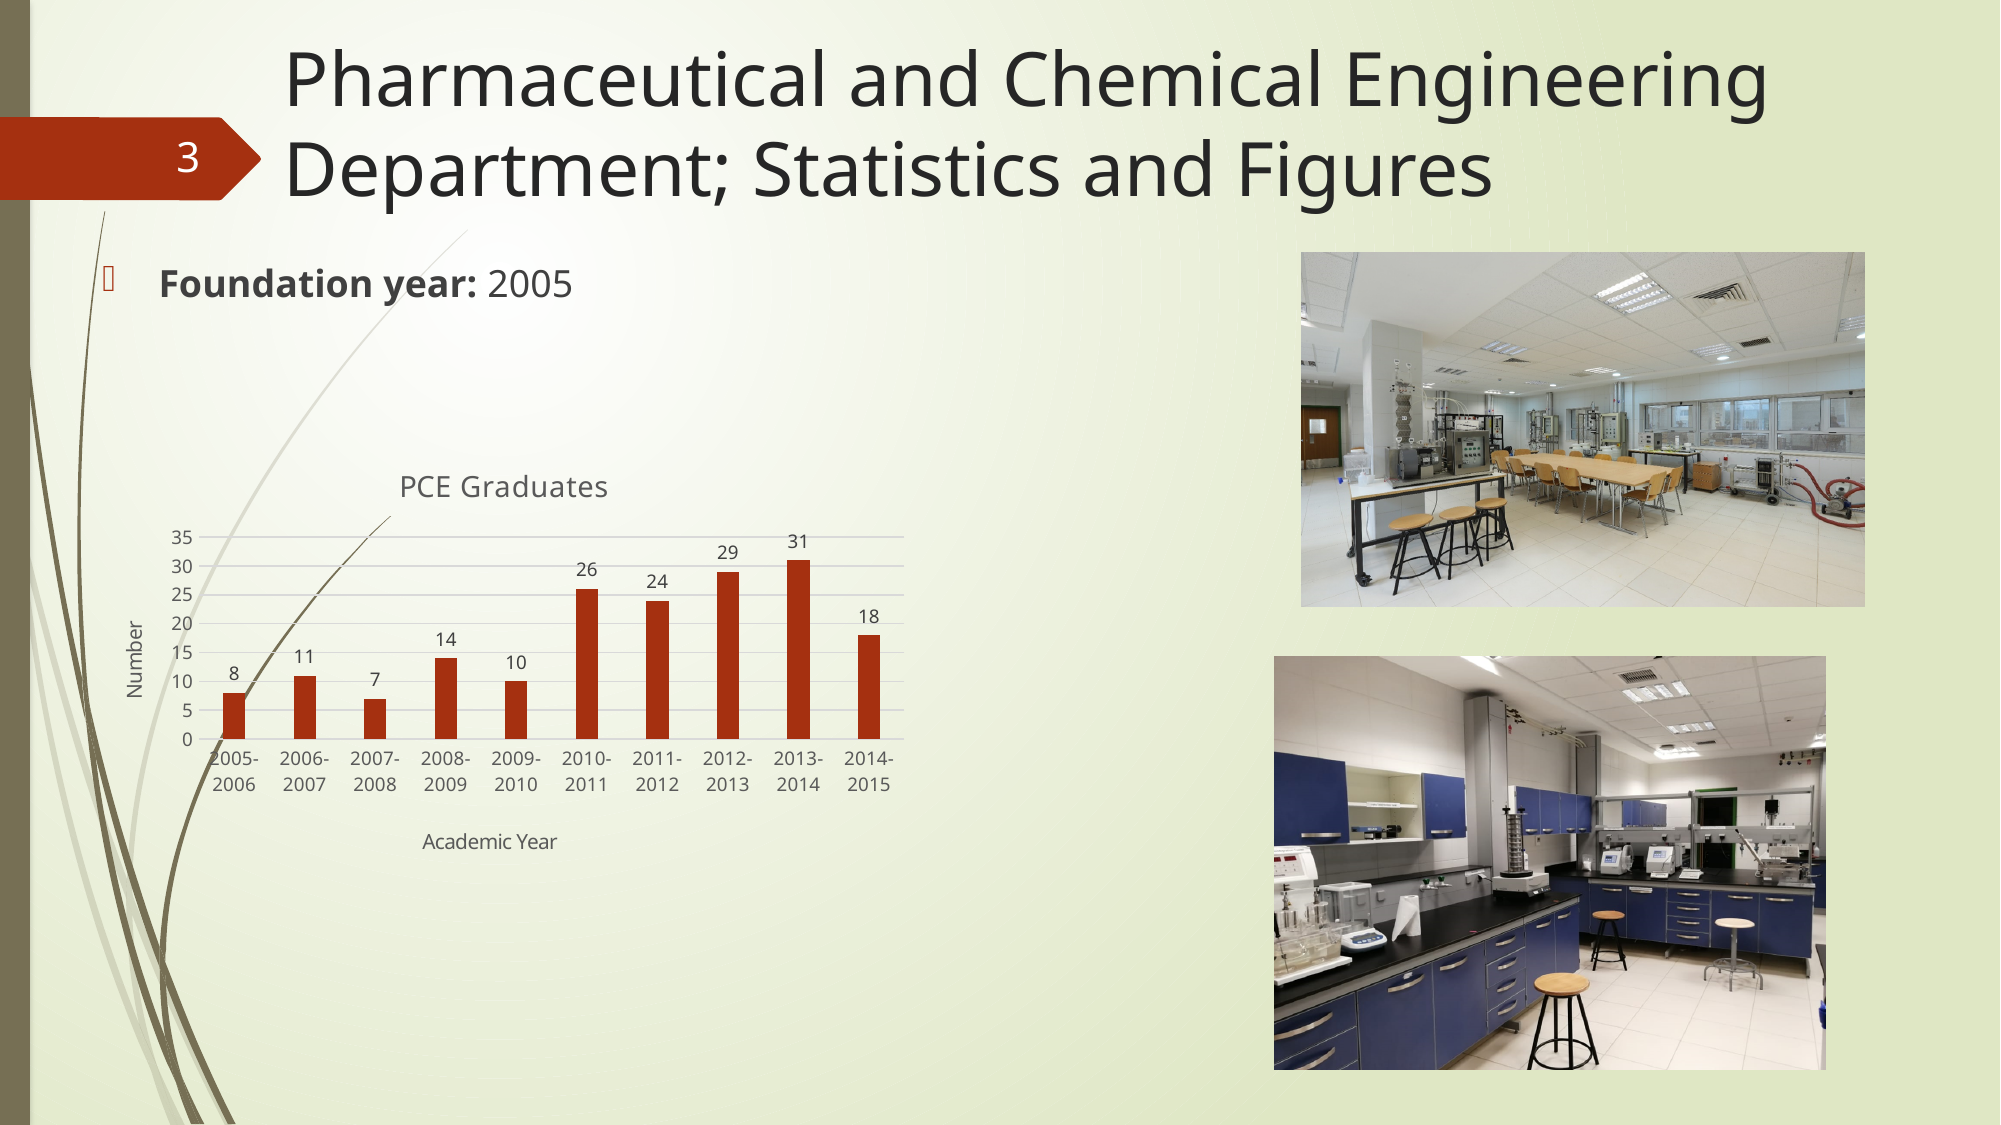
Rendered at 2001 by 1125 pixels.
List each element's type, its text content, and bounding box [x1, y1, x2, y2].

slide_number 3 [87, 129, 216, 190]
list Foundation year: 2005 [87, 252, 1550, 873]
picture [1301, 252, 1865, 608]
chart [86, 440, 922, 873]
picture [1273, 656, 1826, 1070]
title Pharmaceutical and Chemical Engineering Department; Statistics and Figures [269, 24, 1982, 235]
